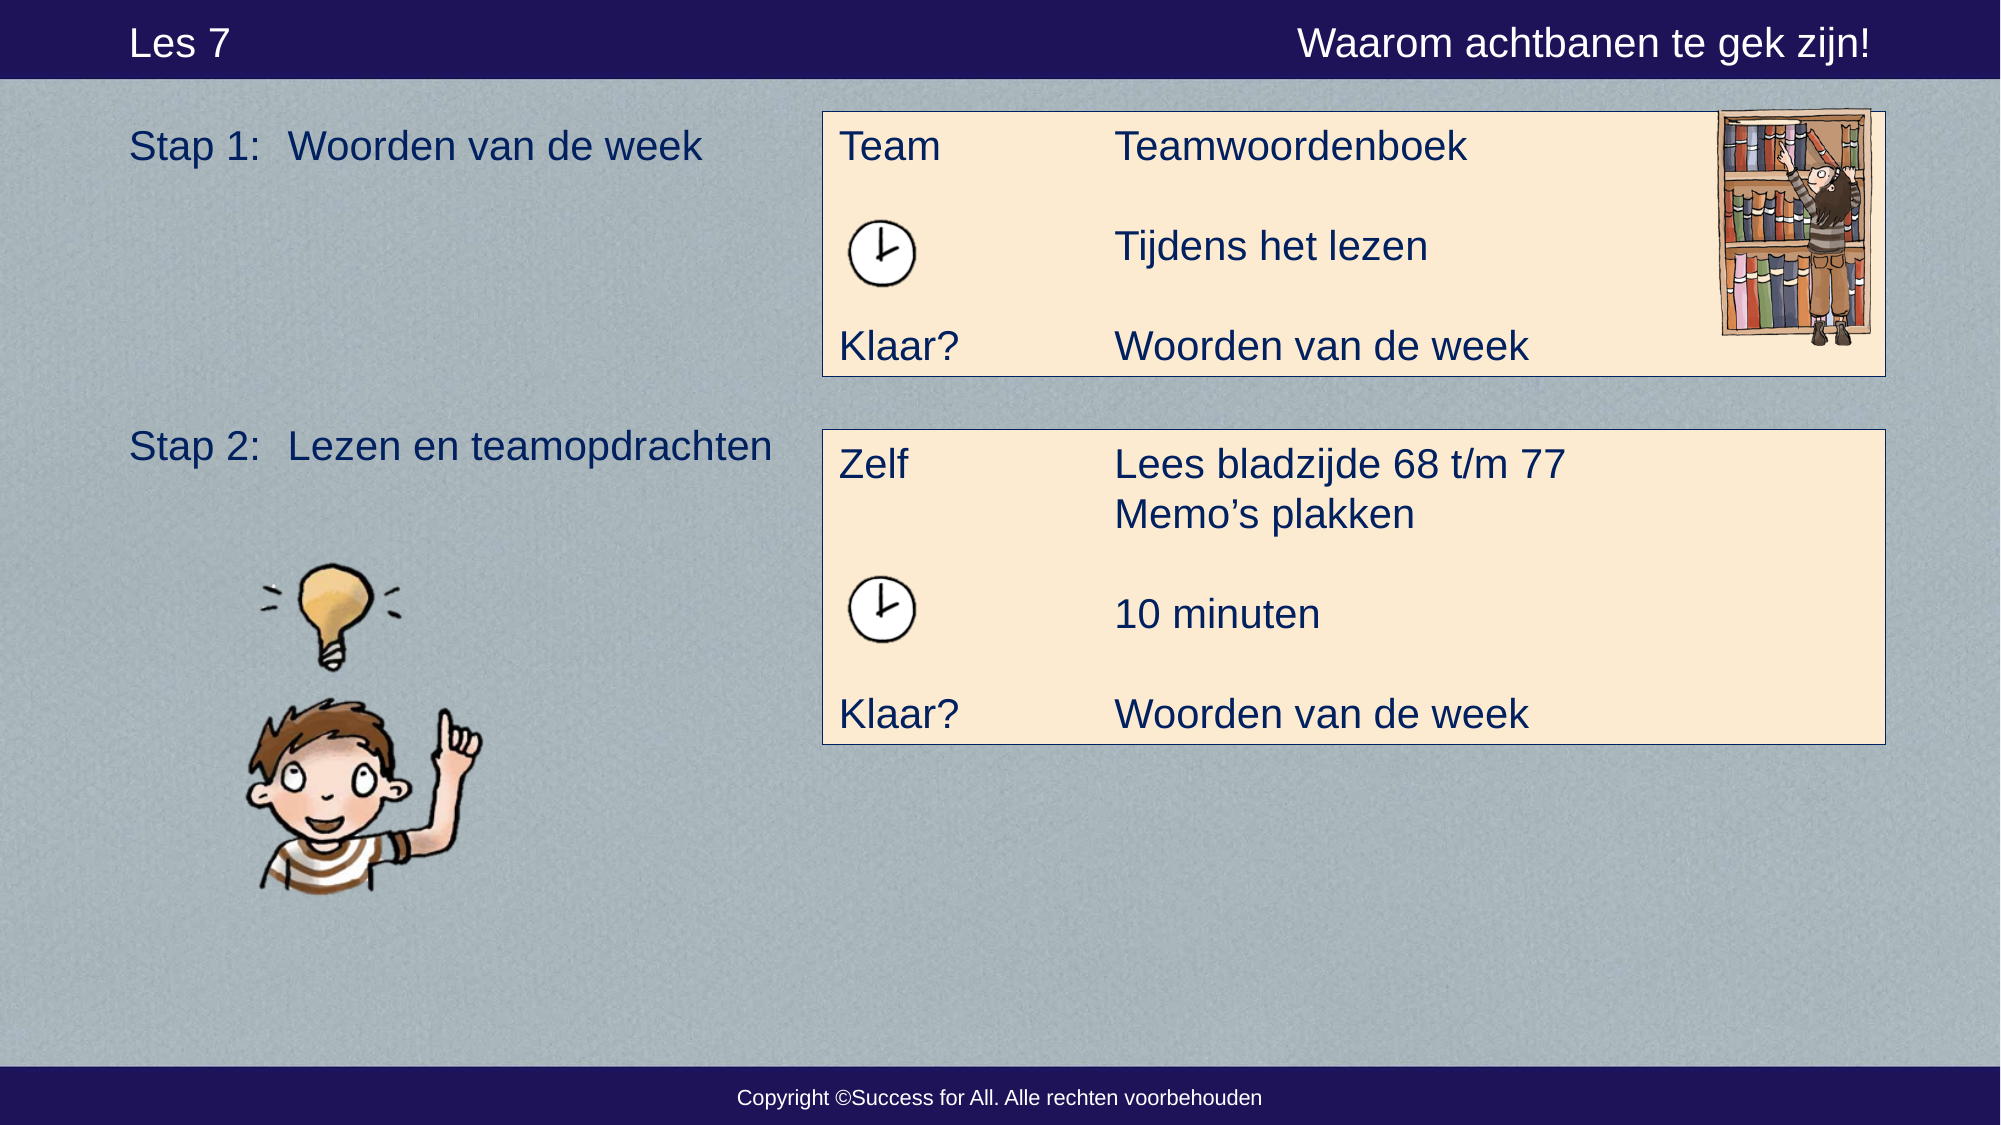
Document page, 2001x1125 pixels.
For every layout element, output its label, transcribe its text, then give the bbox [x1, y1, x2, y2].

text_box Stap 1: Woorden van de week Stap 2: Lezen en teamopdrachten [114, 111, 907, 477]
text_box Waarom achtbanen te gek zijn! [999, 8, 1886, 73]
text_box Zelf Lees bladzijde 68 t/m 77 Memo’s plakken 10 minuten Klaar? Woorden van de week [822, 429, 1886, 745]
text_box Les 7 [114, 8, 354, 73]
picture [0, 0, 2001, 1125]
text_box Copyright ©Success for All. Alle rechten voorbehouden [0, 1076, 2000, 1125]
text_box Team Teamwoordenboek Tijdens het lezen Klaar? Woorden van de week [822, 111, 1886, 377]
